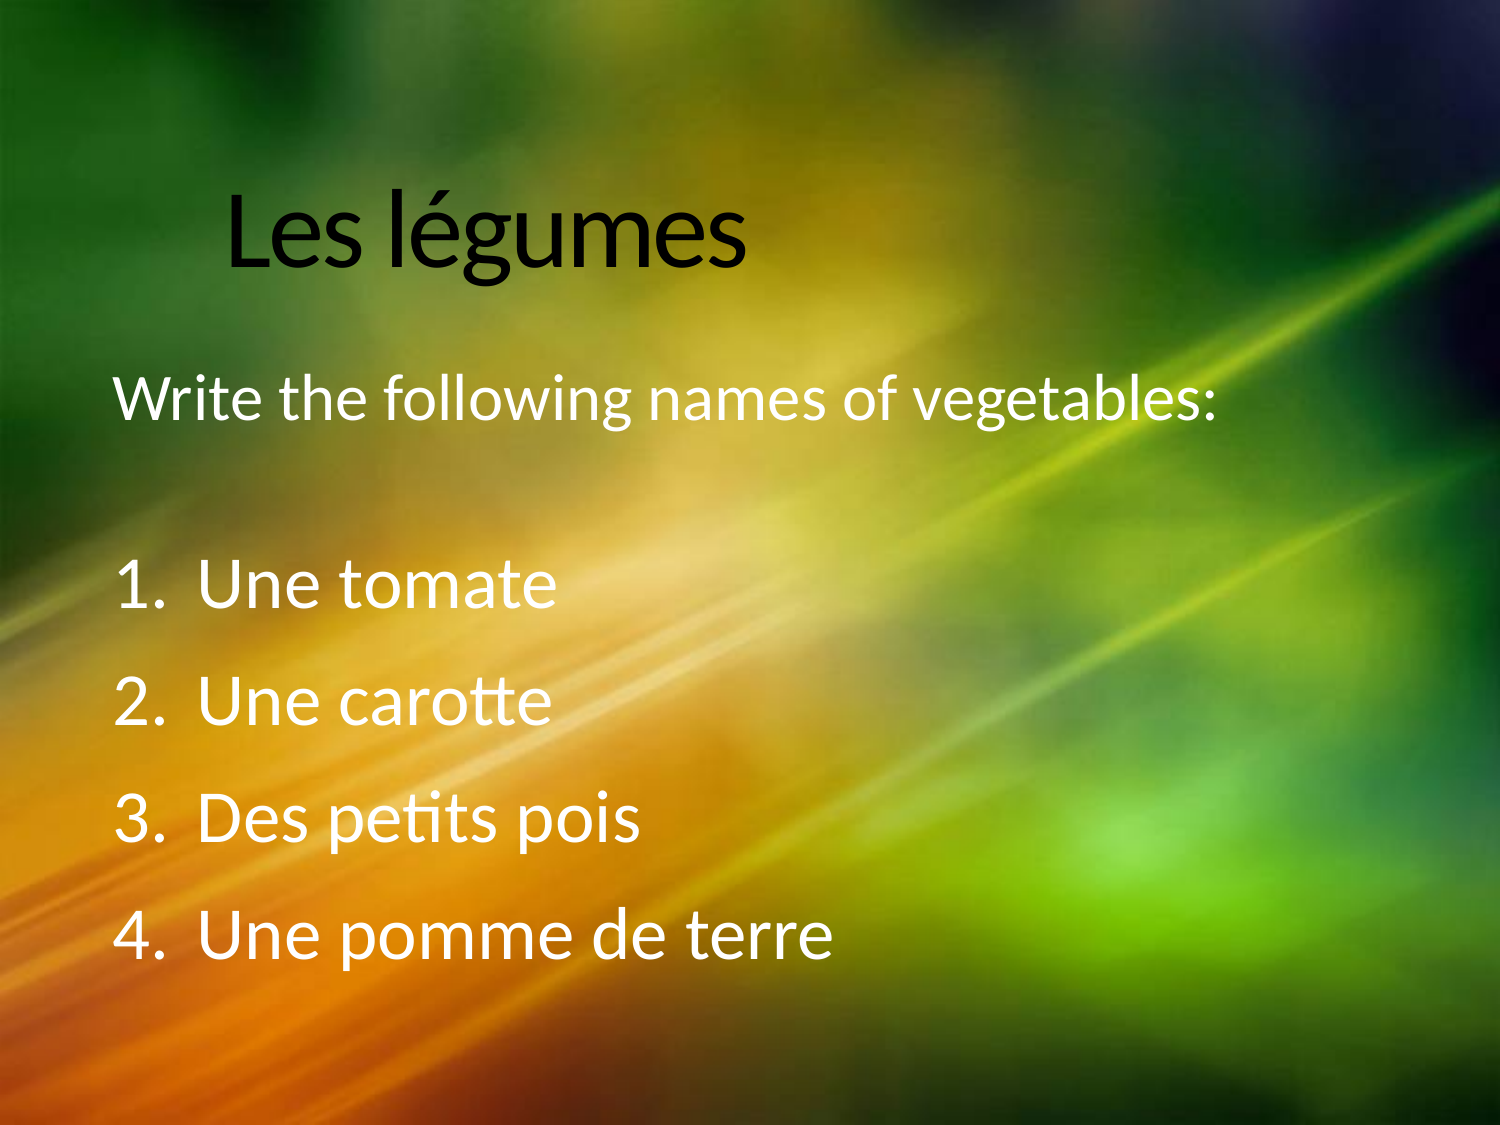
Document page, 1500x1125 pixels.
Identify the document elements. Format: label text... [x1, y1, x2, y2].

picture [0, 0, 1500, 1125]
subtitle Write the following names of vegetables: Une tomate Une carotte Des petits pois Une pomme de terre [112, 362, 1380, 1025]
title Les légumes [224, 106, 1380, 357]
